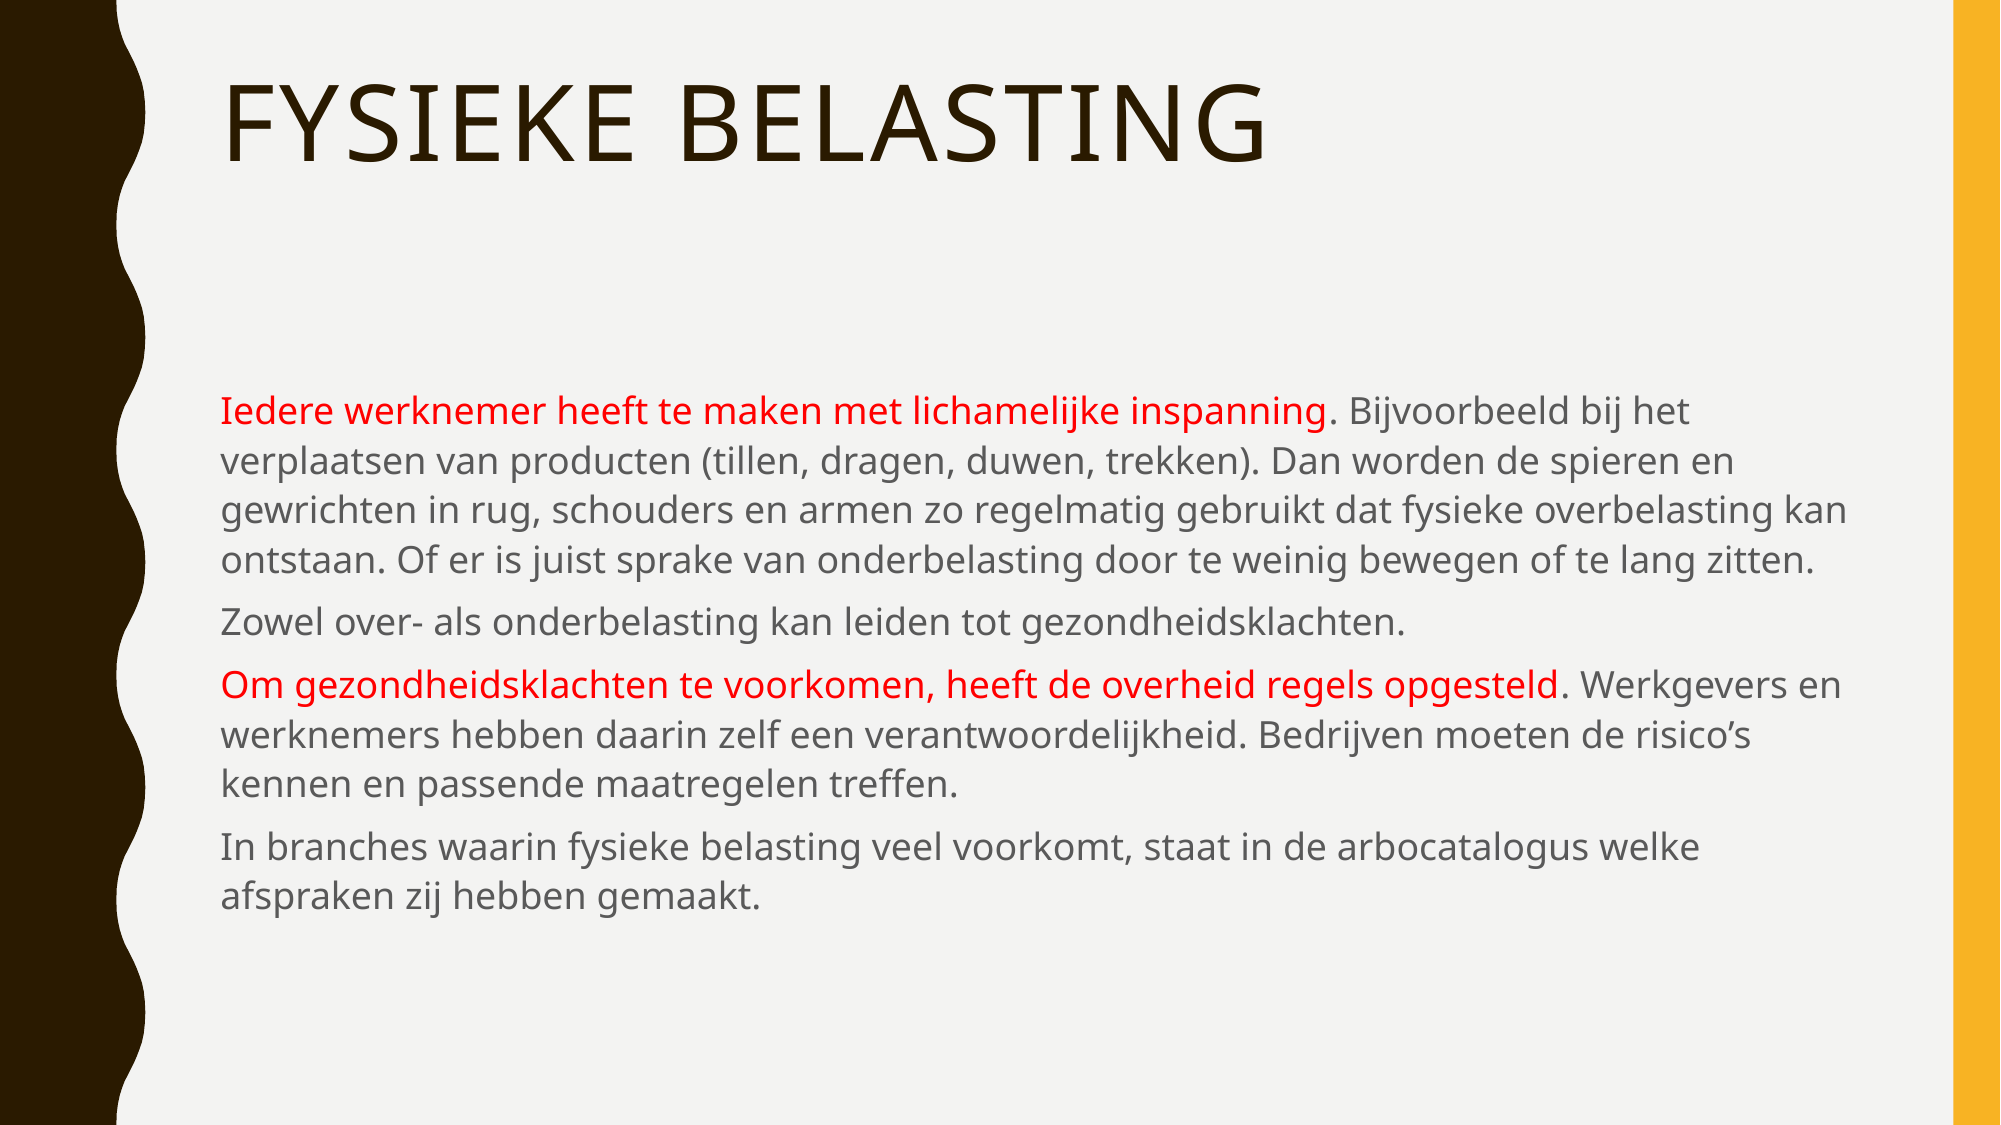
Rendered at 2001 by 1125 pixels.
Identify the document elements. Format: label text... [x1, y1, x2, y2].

title Fysieke belasting [205, 62, 1875, 308]
list Iedere werknemer heeft te maken met lichamelijke inspanning. Bijvoorbeeld bij het verplaatsen van producten (tillen, dragen, duwen, trekken). Dan worden de spieren en gewrichten in rug, schouders en armen zo regelmatig gebruikt dat fysieke overbelasting kan ontstaan. Of er is juist sprake van onderbelasting door te weinig bewegen of te lang zitten. Zowel over- als onderbelasting kan leiden tot gezondheidsklachten. Om gezondheidsklachten te voorkomen, heeft de overheid regels opgesteld. Werkgevers en werknemers hebben daarin zelf een verantwoordelijkheid. Bedrijven moeten de risico’s kennen en passende maatregelen treffen. In branches waarin fysieke belasting veel voorkomt, staat in de arbocatalogus welke afspraken zij hebben gemaakt. [205, 375, 1875, 965]
